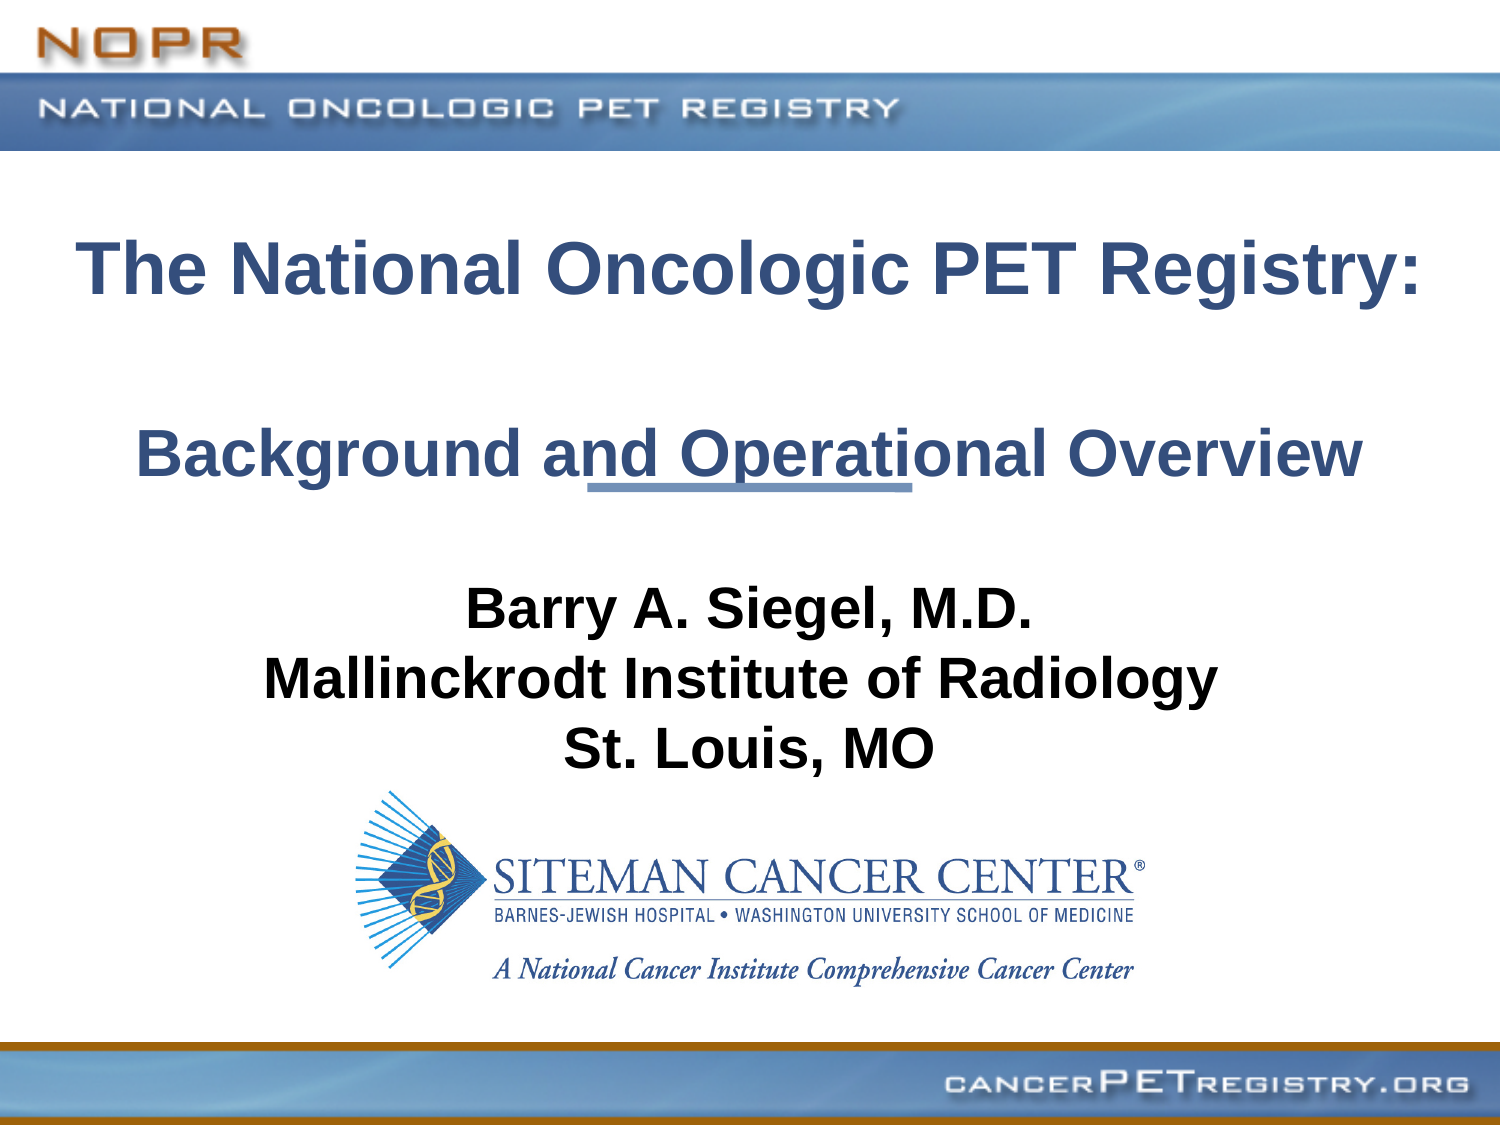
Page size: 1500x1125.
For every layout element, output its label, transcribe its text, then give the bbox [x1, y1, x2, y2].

picture [0, 24, 1500, 151]
picture [0, 1042, 1500, 1125]
picture [354, 789, 1146, 988]
title The National Oncologic PET Registry: Background and Operational Overview Barry A. Siegel, M.D. Mallinckrodt Institute of Radiology St. Louis, MO [49, 399, 1451, 701]
